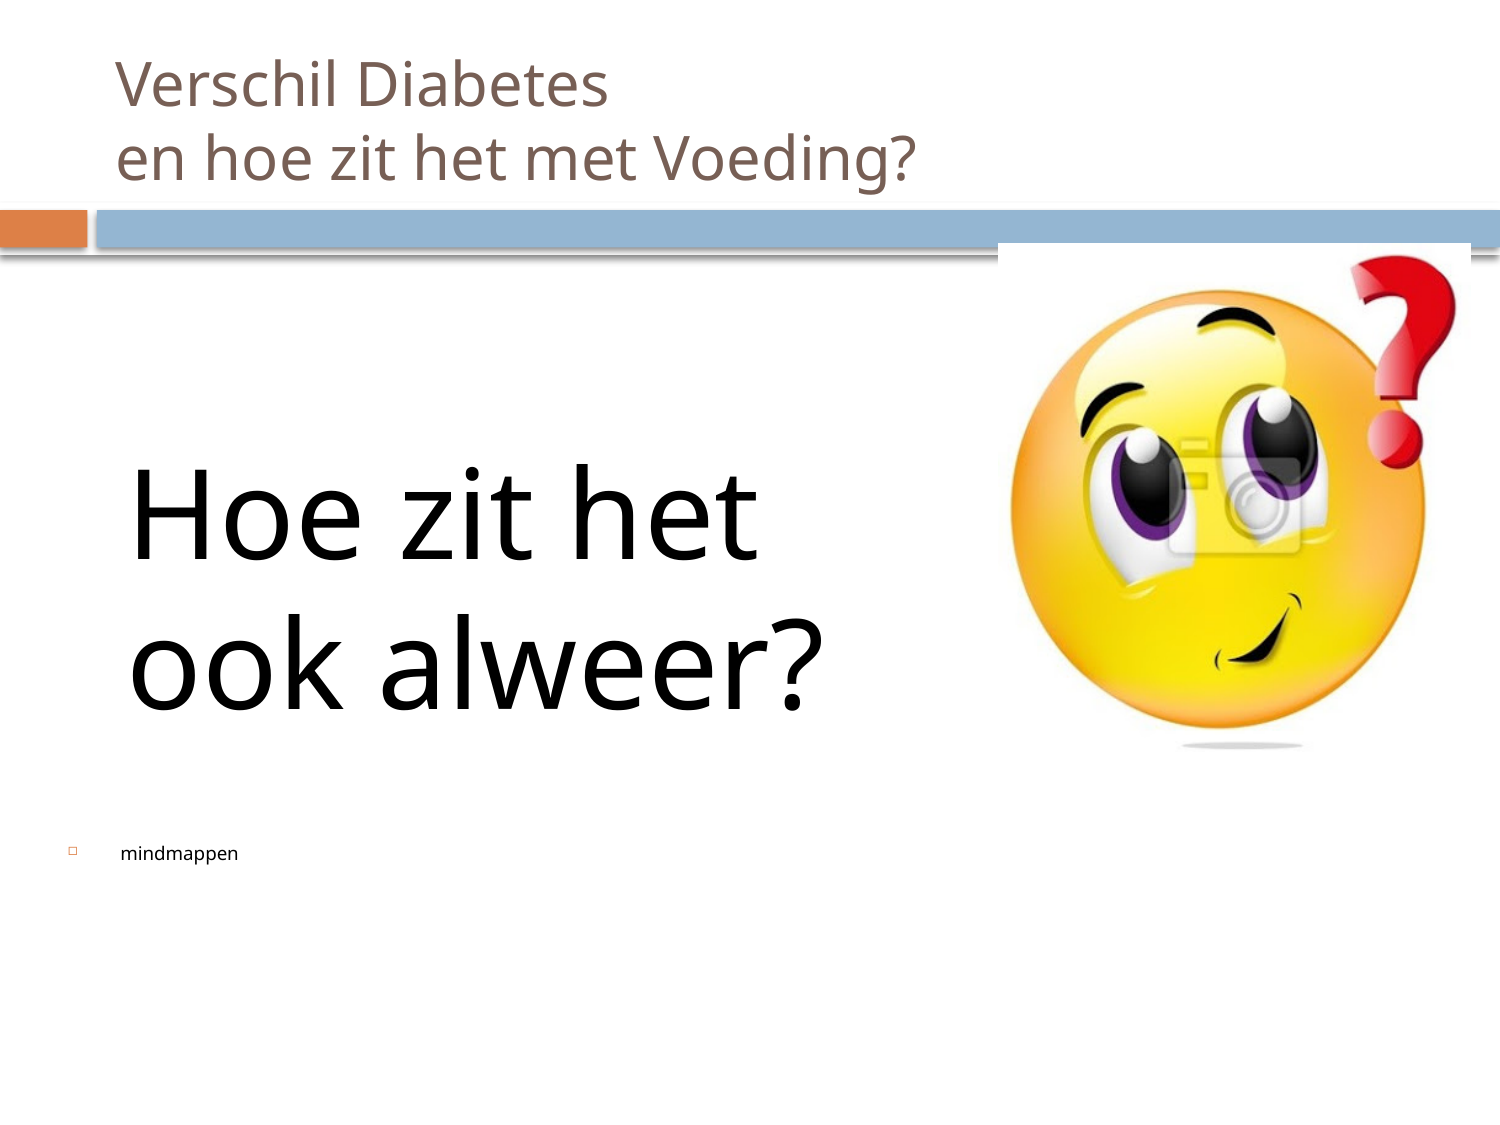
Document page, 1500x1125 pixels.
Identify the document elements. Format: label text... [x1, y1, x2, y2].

title Verschil Diabetes en hoe zit het met Voeding? [100, 37, 1438, 200]
picture [997, 243, 1471, 752]
text_box Hoe zit het ook alweer? [112, 427, 939, 742]
list mindmappen [53, 834, 1438, 1000]
